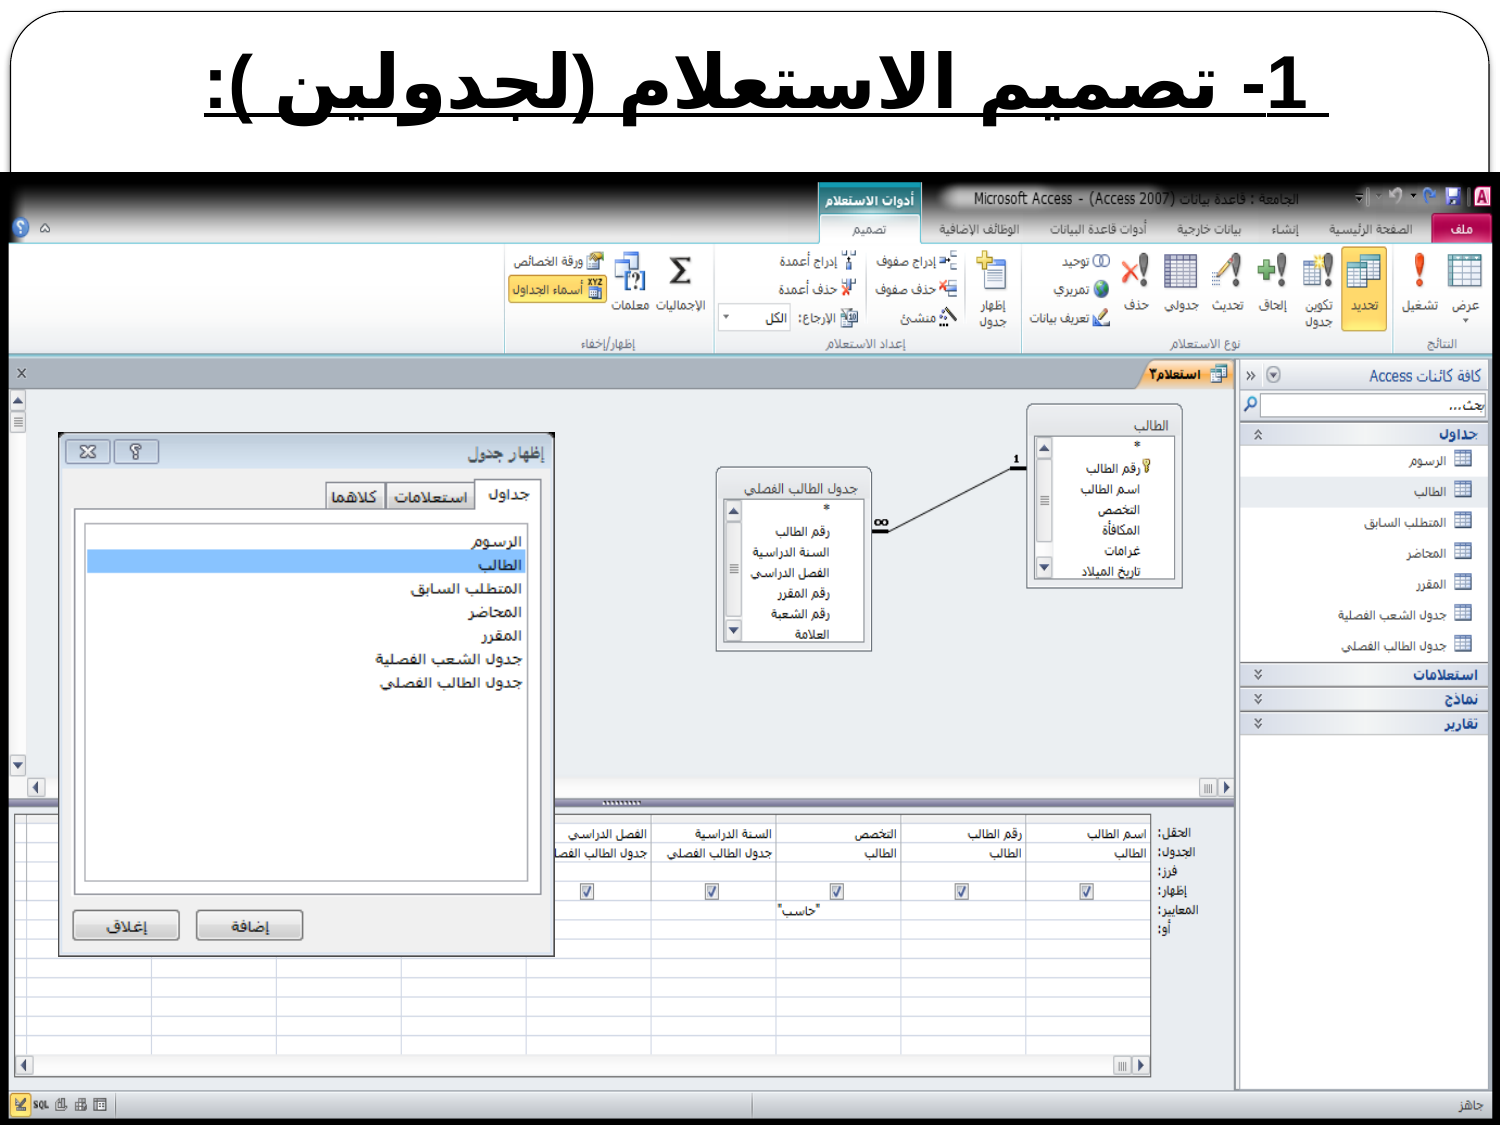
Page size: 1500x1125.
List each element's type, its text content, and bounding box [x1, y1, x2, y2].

text_box 1- تصميم الاستعلام (لجدولين ): [53, 26, 1459, 149]
picture [0, 172, 1500, 1125]
